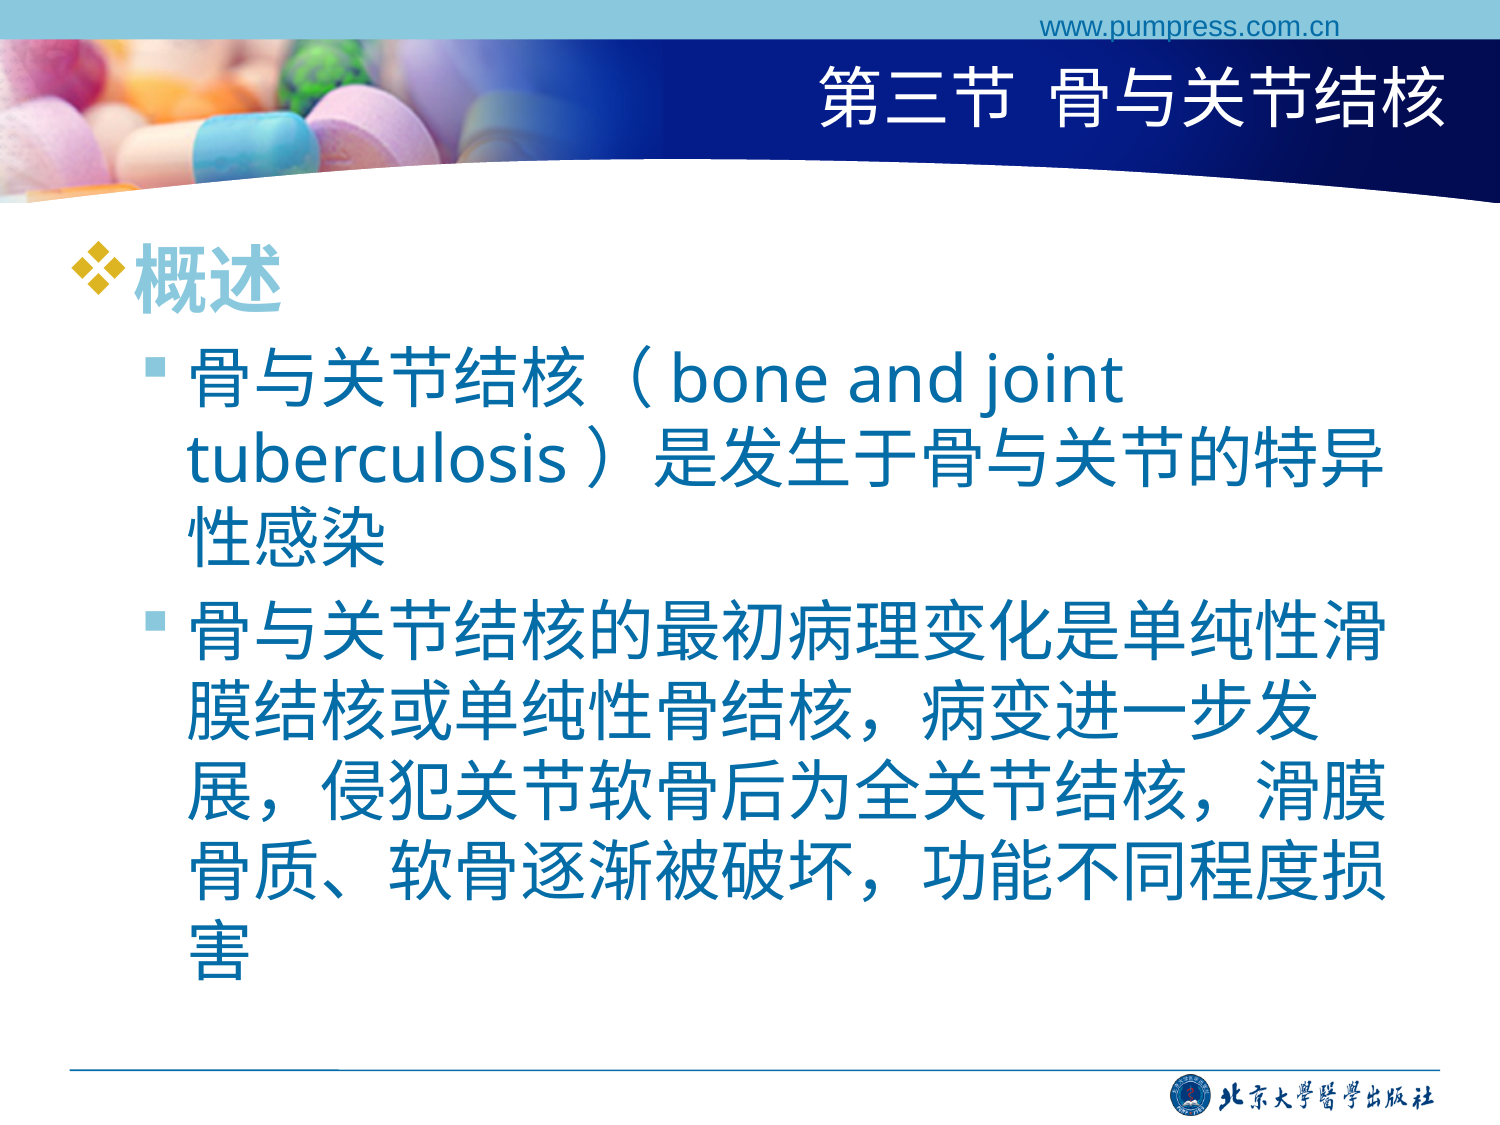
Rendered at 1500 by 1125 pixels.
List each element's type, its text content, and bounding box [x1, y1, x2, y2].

slide_number www.pumpress.com.cn [1025, 0, 1463, 38]
list 概述 骨与关节结核（bone and joint tuberculosis）是发生于骨与关节的特异性感染 骨与关节结核的最初病理变化是单纯性滑膜结核或单纯性骨结核，病变进一步发展，侵犯关节软骨后为全关节结核，滑膜骨质、软骨逐渐被破坏，功能不同程度损害 [49, 224, 1463, 1026]
title 第三节 骨与关节结核 [137, 49, 1463, 143]
picture [1170, 1074, 1436, 1118]
picture [0, 40, 1500, 203]
